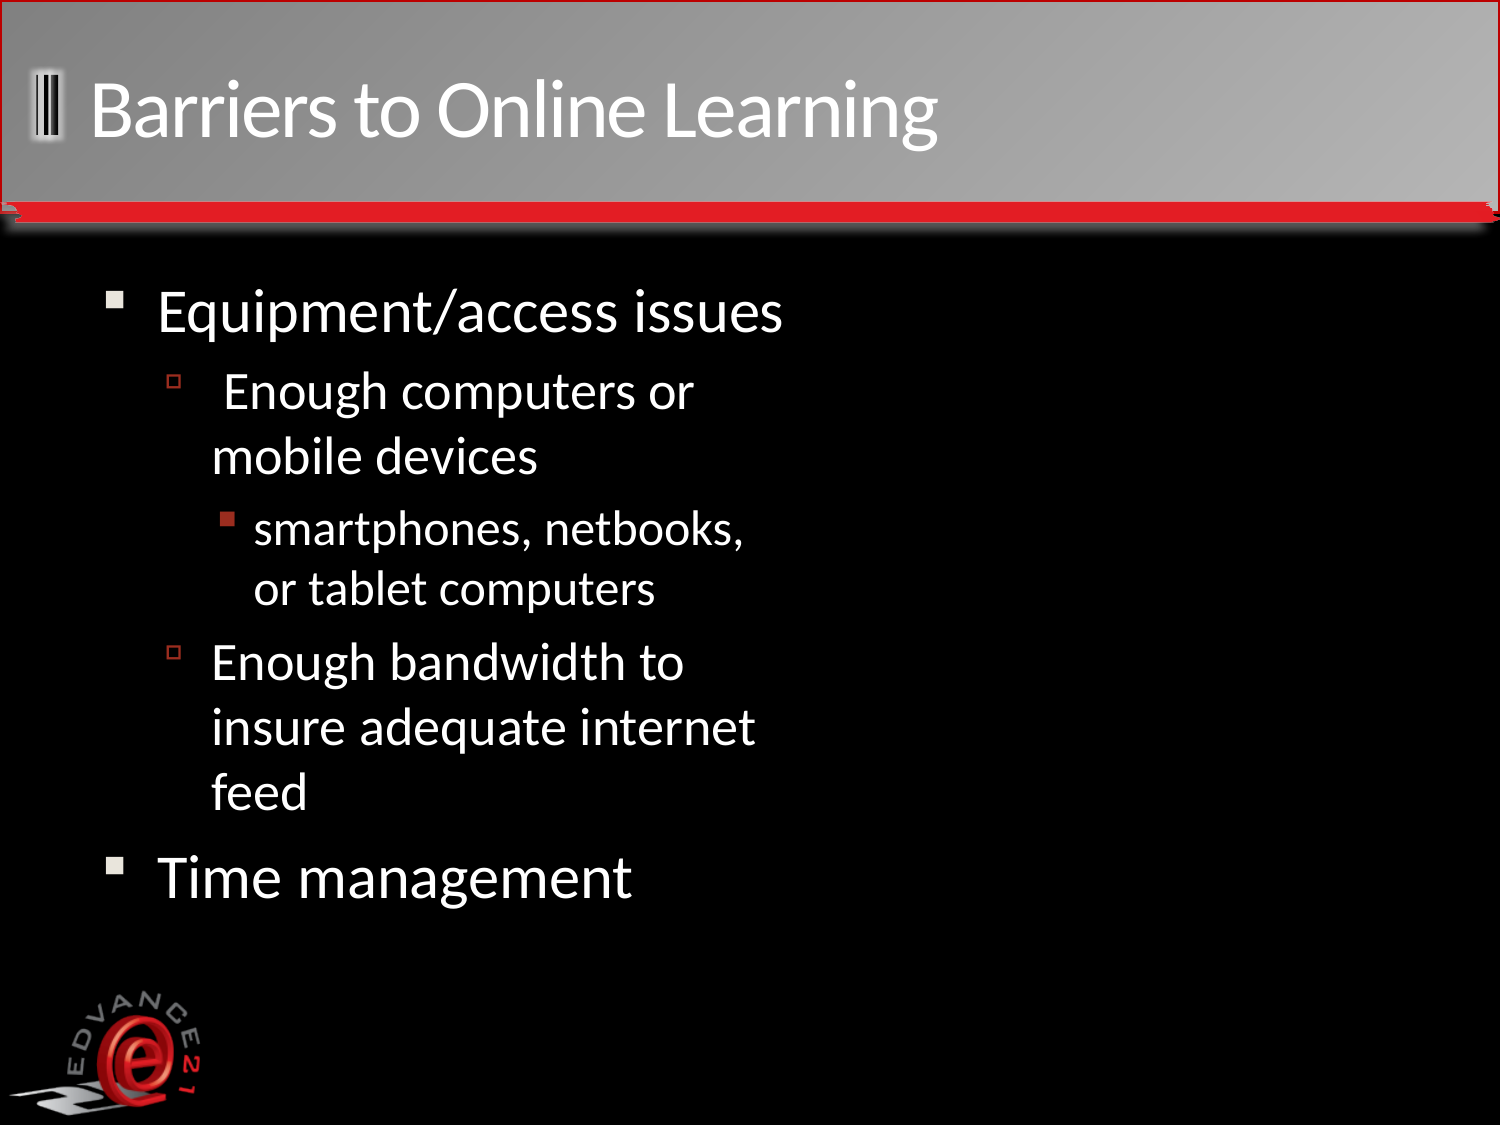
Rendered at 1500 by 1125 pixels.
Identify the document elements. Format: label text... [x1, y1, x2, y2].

list Equipment/access issues Enough computers or mobile devices smartphones, netbooks, or tablet computers Enough bandwidth to insure adequate internet feed Time management [75, 262, 900, 1043]
picture [0, 983, 225, 1125]
title Barriers to Online Learning [75, 46, 1425, 188]
picture [0, 199, 1500, 225]
